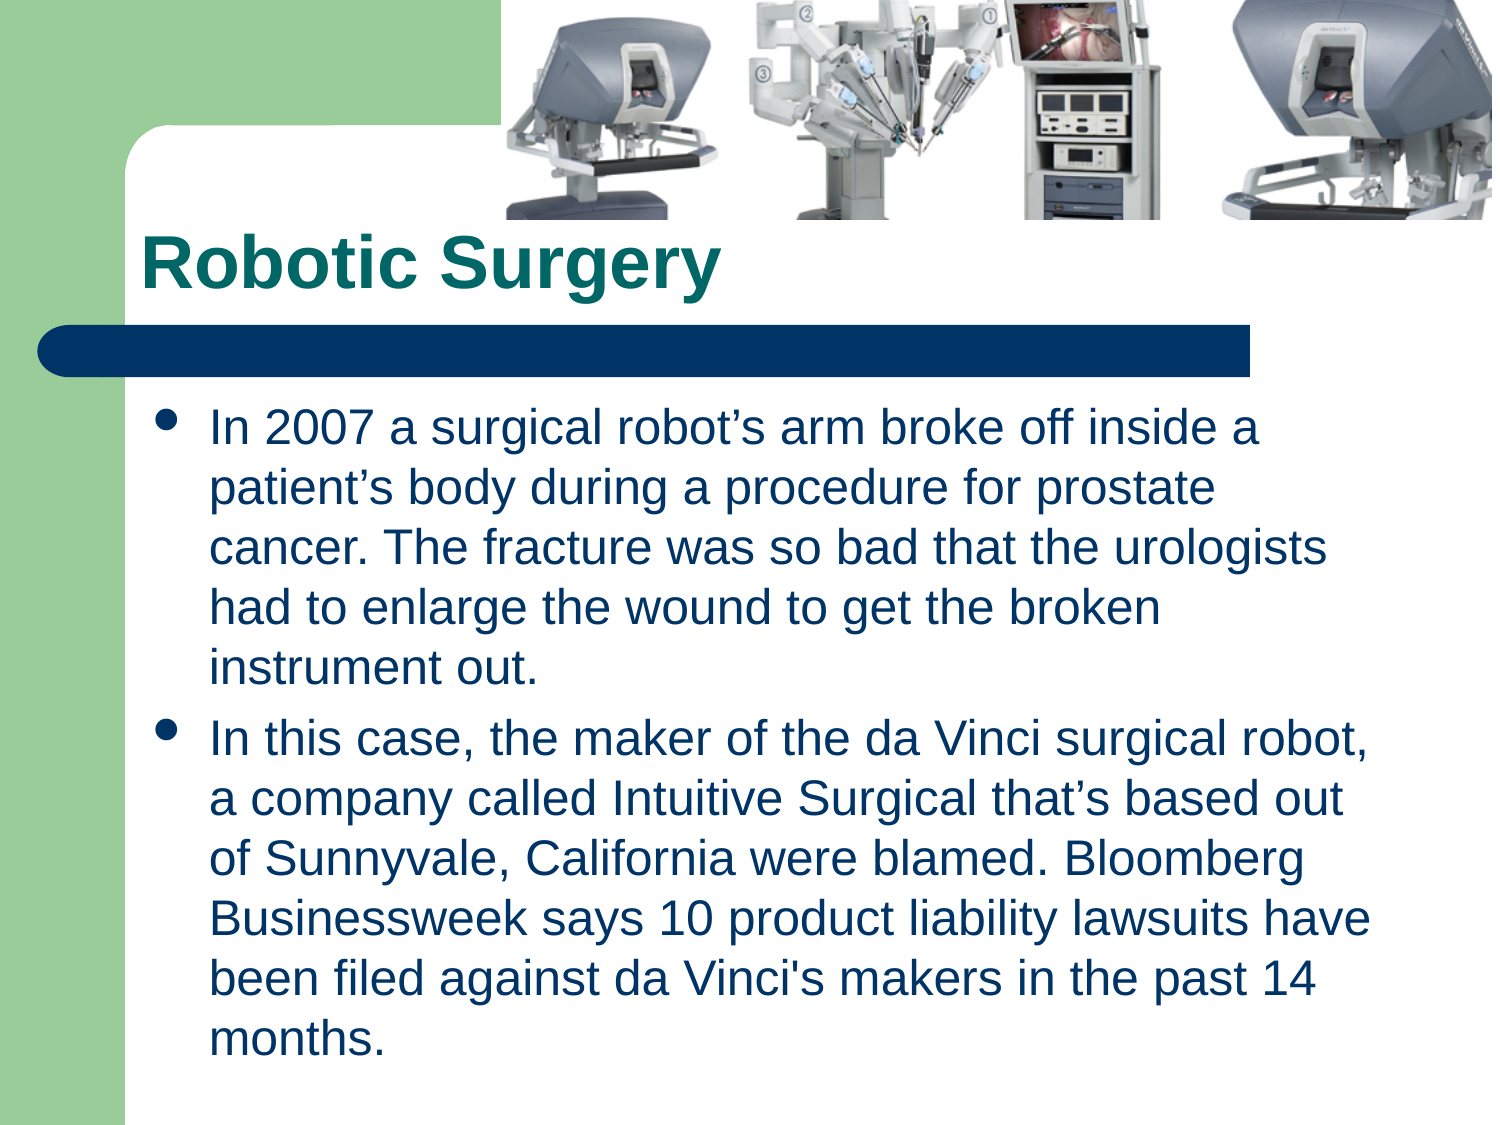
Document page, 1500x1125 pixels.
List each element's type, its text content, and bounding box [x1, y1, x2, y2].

list In 2007 a surgical robot’s arm broke off inside a patient’s body during a procedure for prostate cancer. The fracture was so bad that the urologists had to enlarge the wound to get the broken instrument out. In this case, the maker of the da Vinci surgical robot, a company called Intuitive Surgical that’s based out of Sunnyvale, California were blamed. Bloomberg Businessweek says 10 product liability lawsuits have been filed against da Vinci's makers in the past 14 months. [137, 387, 1400, 999]
title Robotic Surgery [124, 124, 1426, 313]
picture [501, 0, 1493, 221]
